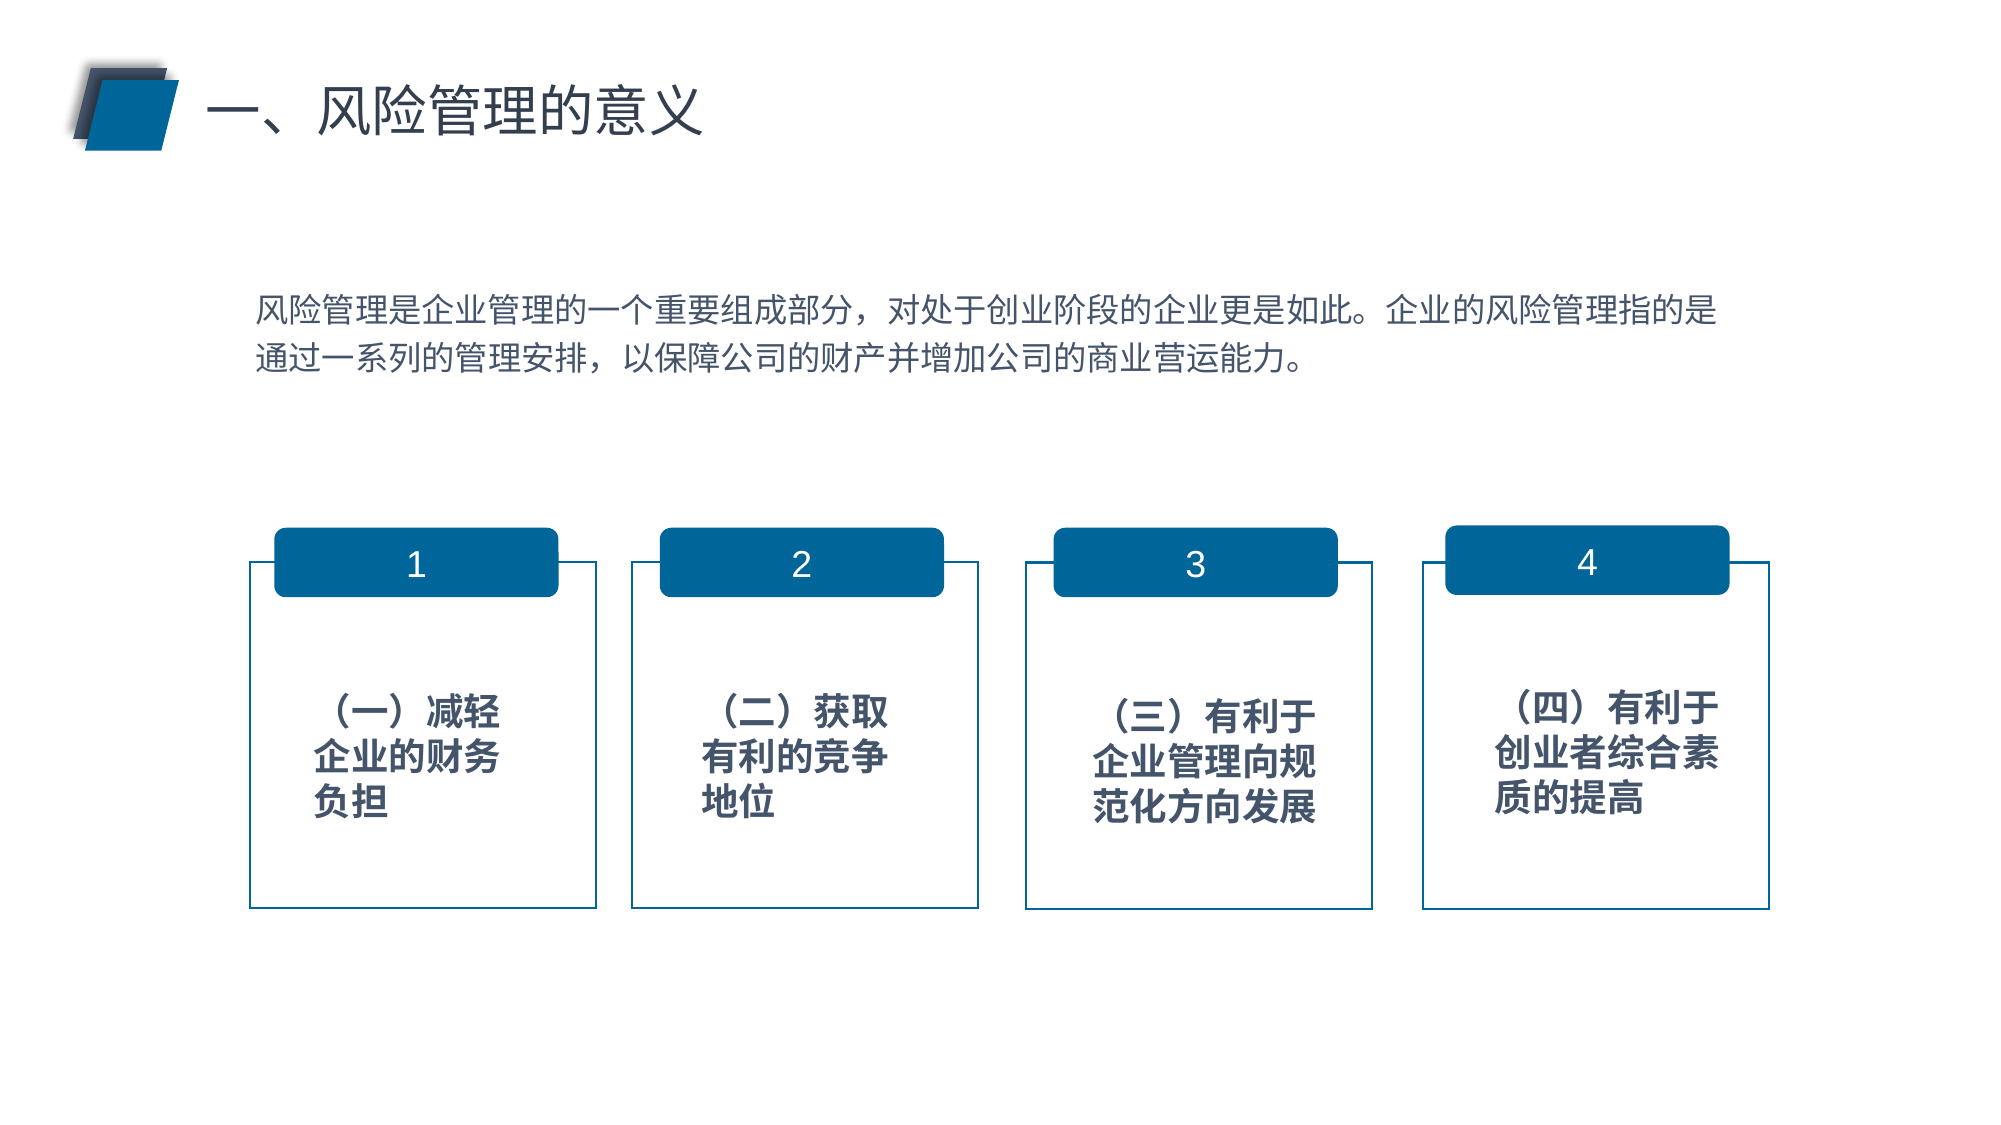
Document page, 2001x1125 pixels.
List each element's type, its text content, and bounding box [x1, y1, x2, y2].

text_box 2 [658, 526, 946, 599]
text_box 4 [1444, 524, 1731, 597]
text_box [1422, 561, 1770, 910]
text_box 风险管理是企业管理的一个重要组成部分，对处于创业阶段的企业更是如此。企业的风险管理指的是通过一系列的管理安排，以保障公司的财产并增加公司的商业营运能力。 [240, 273, 1760, 385]
text_box [631, 561, 979, 909]
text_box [73, 68, 179, 151]
text_box 1 [273, 526, 560, 599]
text_box [249, 561, 597, 909]
text_box [1025, 561, 1373, 910]
text_box 一、风险管理的意义 [190, 68, 913, 150]
text_box 3 [1052, 526, 1339, 599]
